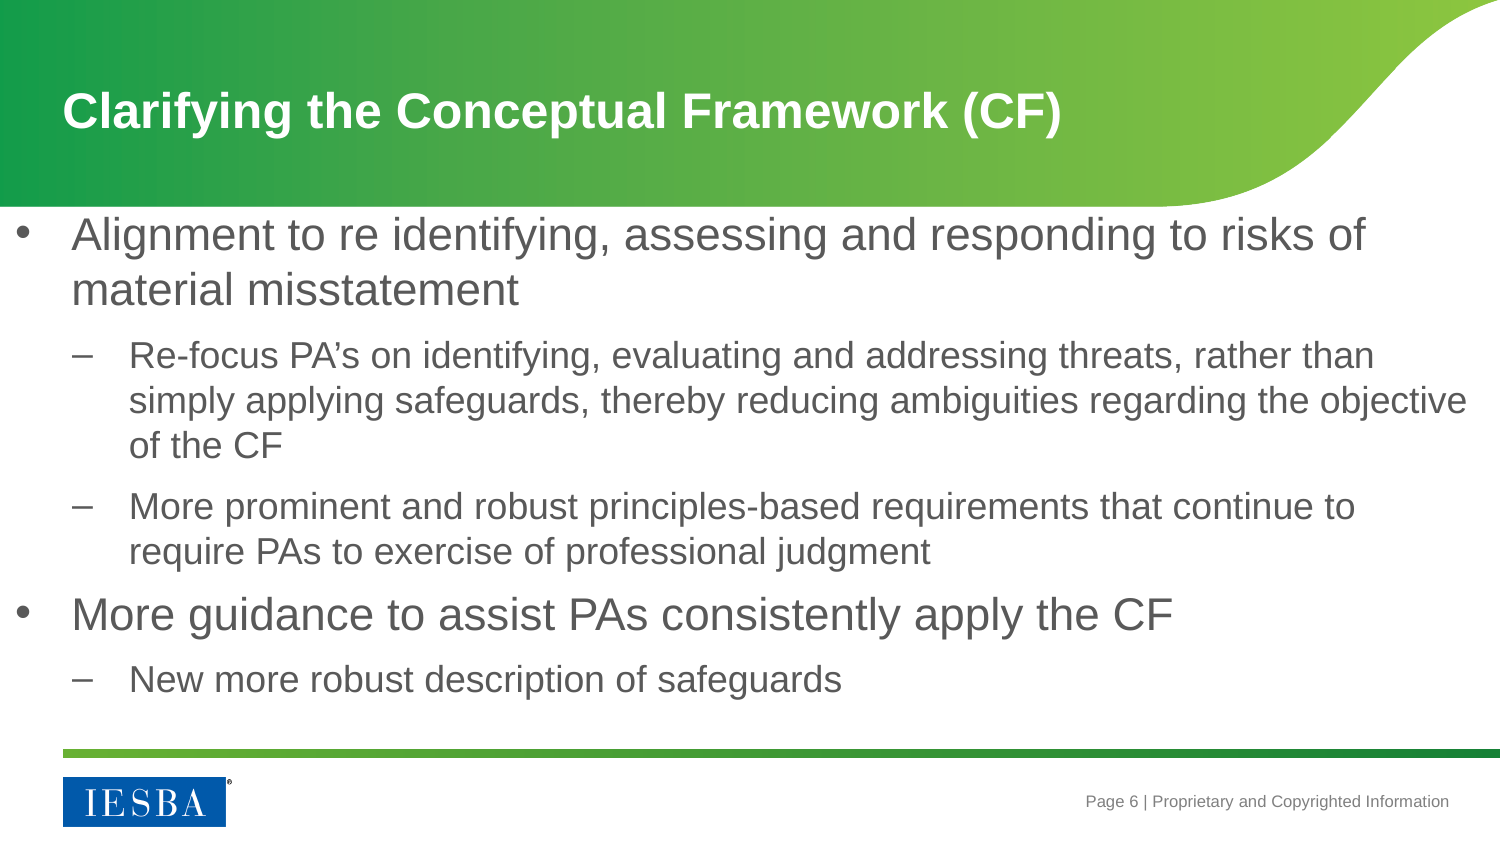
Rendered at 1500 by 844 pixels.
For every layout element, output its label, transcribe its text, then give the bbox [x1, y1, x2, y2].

list Alignment to re identifying, assessing and responding to risks of material misstatement Re-focus PA’s on identifying, evaluating and addressing threats, rather than simply applying safeguards, thereby reducing ambiguities regarding the objective of the CF More prominent and robust principles-based requirements that continue to require PAs to exercise of professional judgment More guidance to assist PAs consistently apply the CF New more robust description of safeguards [0, 196, 1488, 700]
picture [63, 777, 232, 827]
title Clarifying the Conceptual Framework (CF) [62, 75, 1300, 142]
picture [0, 0, 1500, 207]
